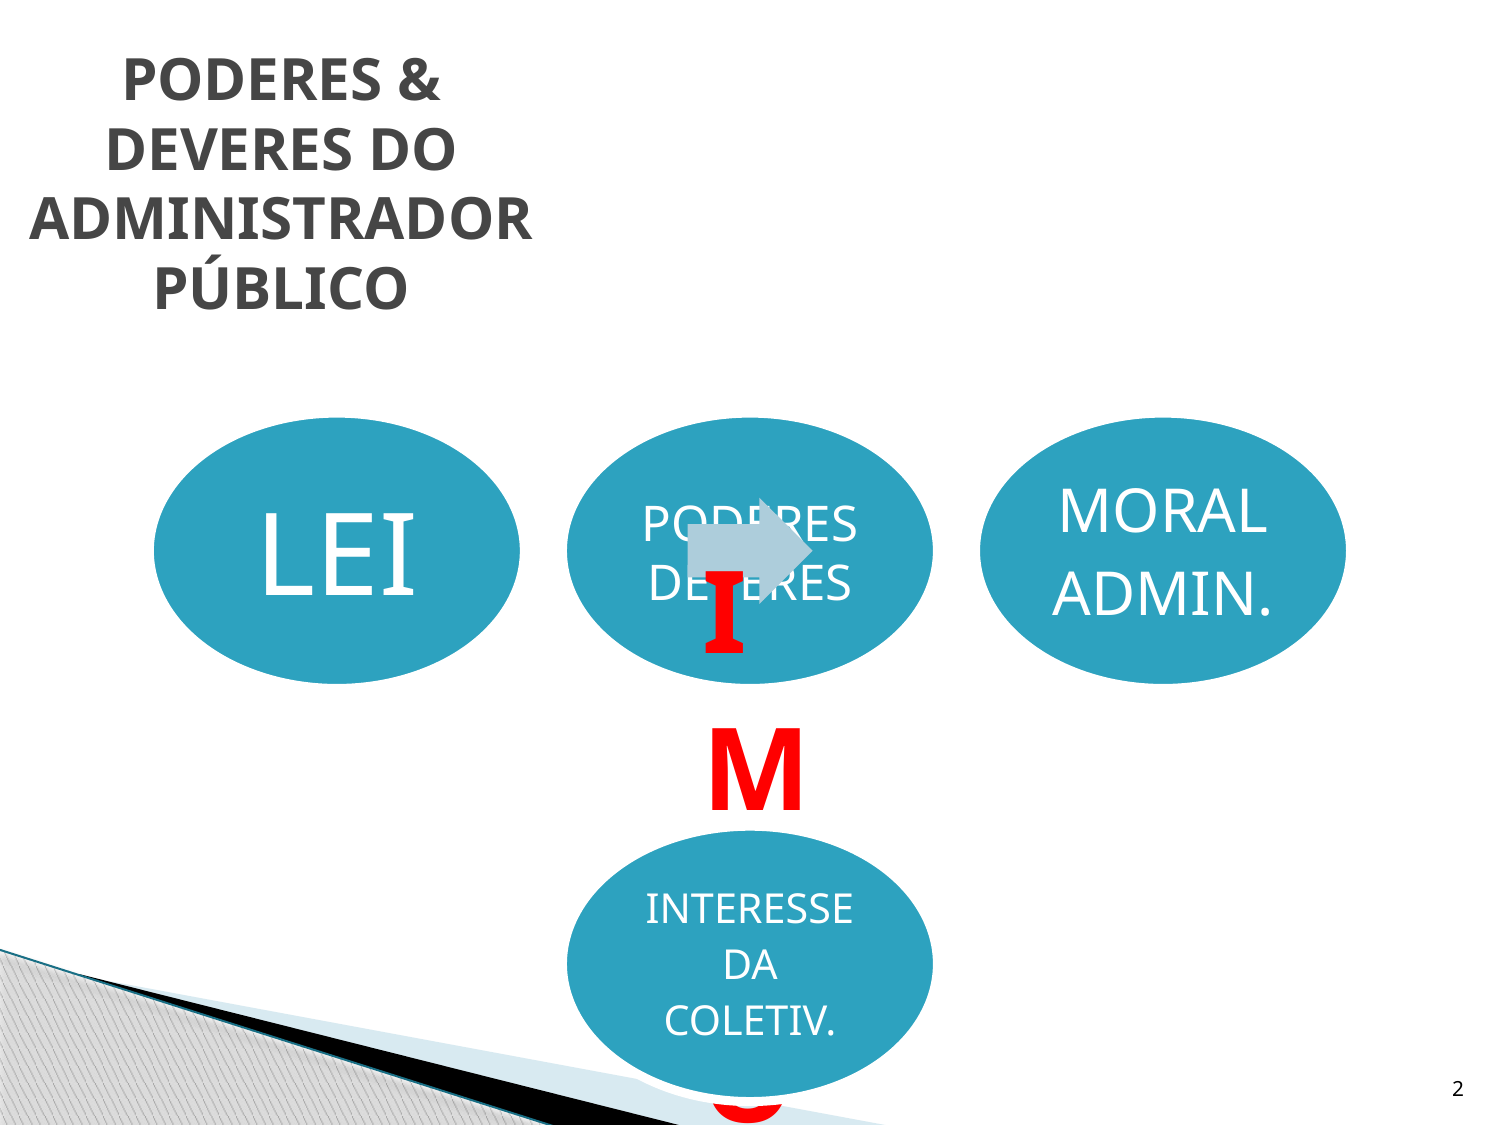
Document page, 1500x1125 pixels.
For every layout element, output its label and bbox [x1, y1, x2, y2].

list [0, 0, 1500, 1102]
